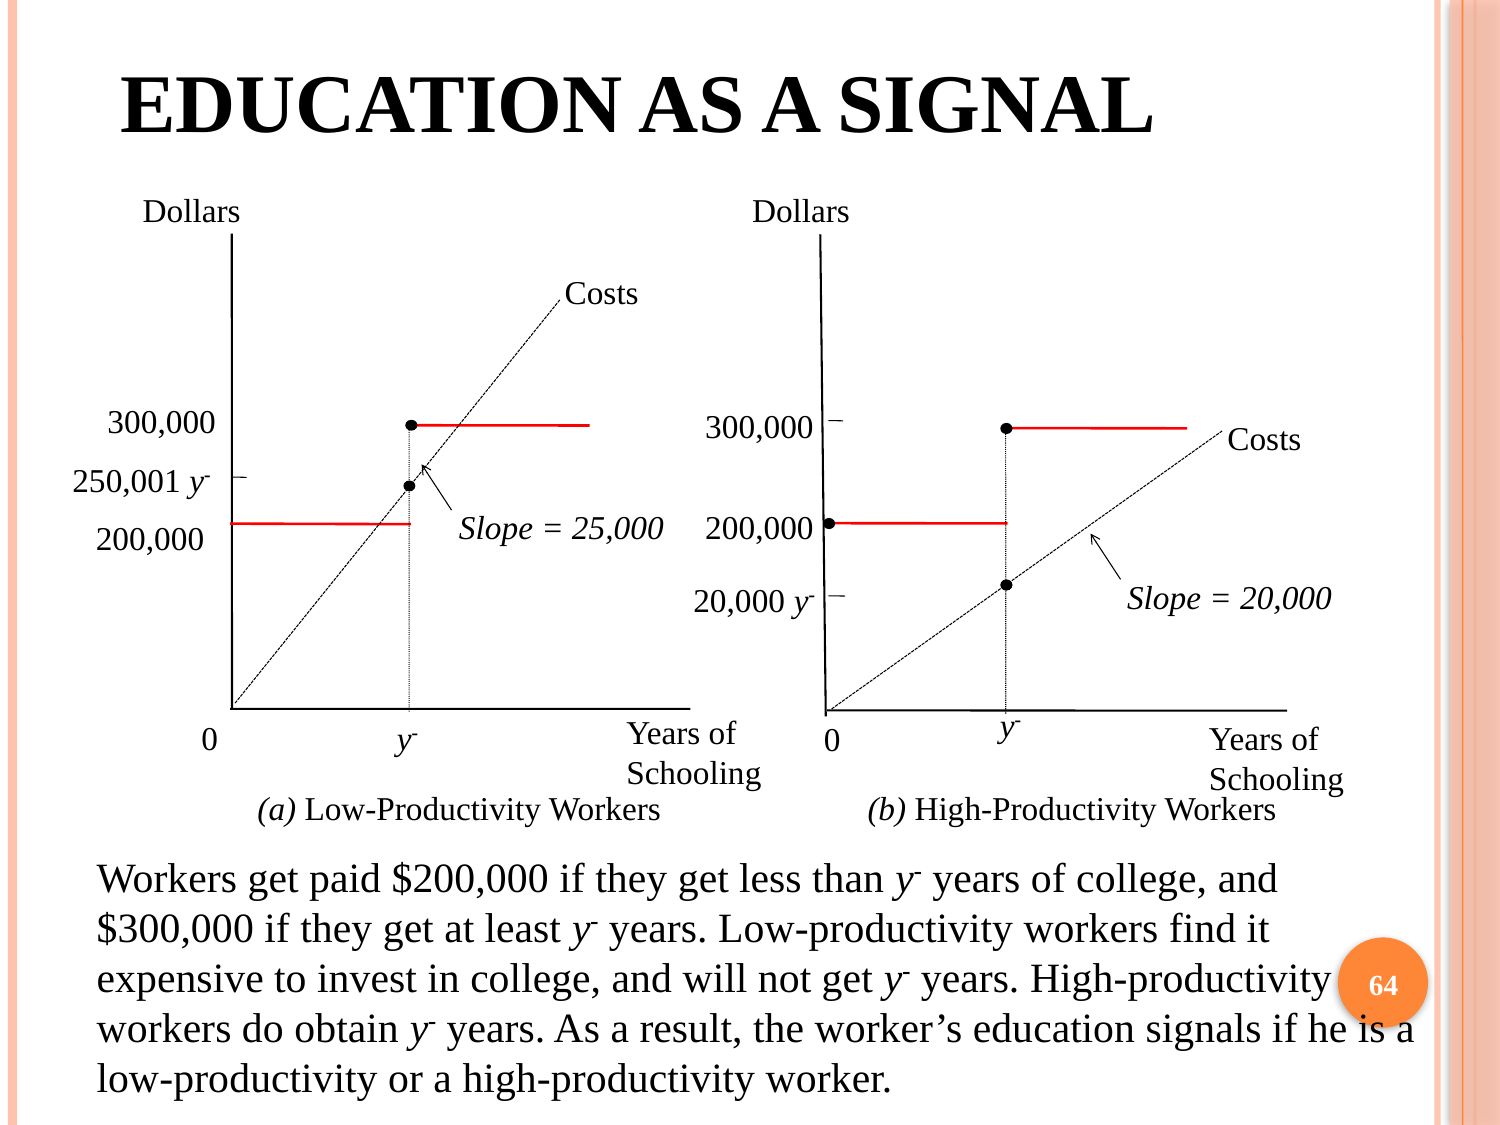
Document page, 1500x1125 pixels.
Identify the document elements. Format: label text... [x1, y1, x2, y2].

title Education as a Signal [105, 23, 1383, 188]
slide_number 64 [1333, 940, 1434, 1026]
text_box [69, 186, 1372, 833]
text_box Workers get paid $200,000 if they get less than y years of college, and $300,000 if they get at least y years. Low-productivity workers find it expensive to invest in college, and will not get y years. High-productivity workers do obtain y years. As a result, the worker’s education signals if he is a low-productivity or a high-productivity worker. [81, 843, 1445, 1109]
